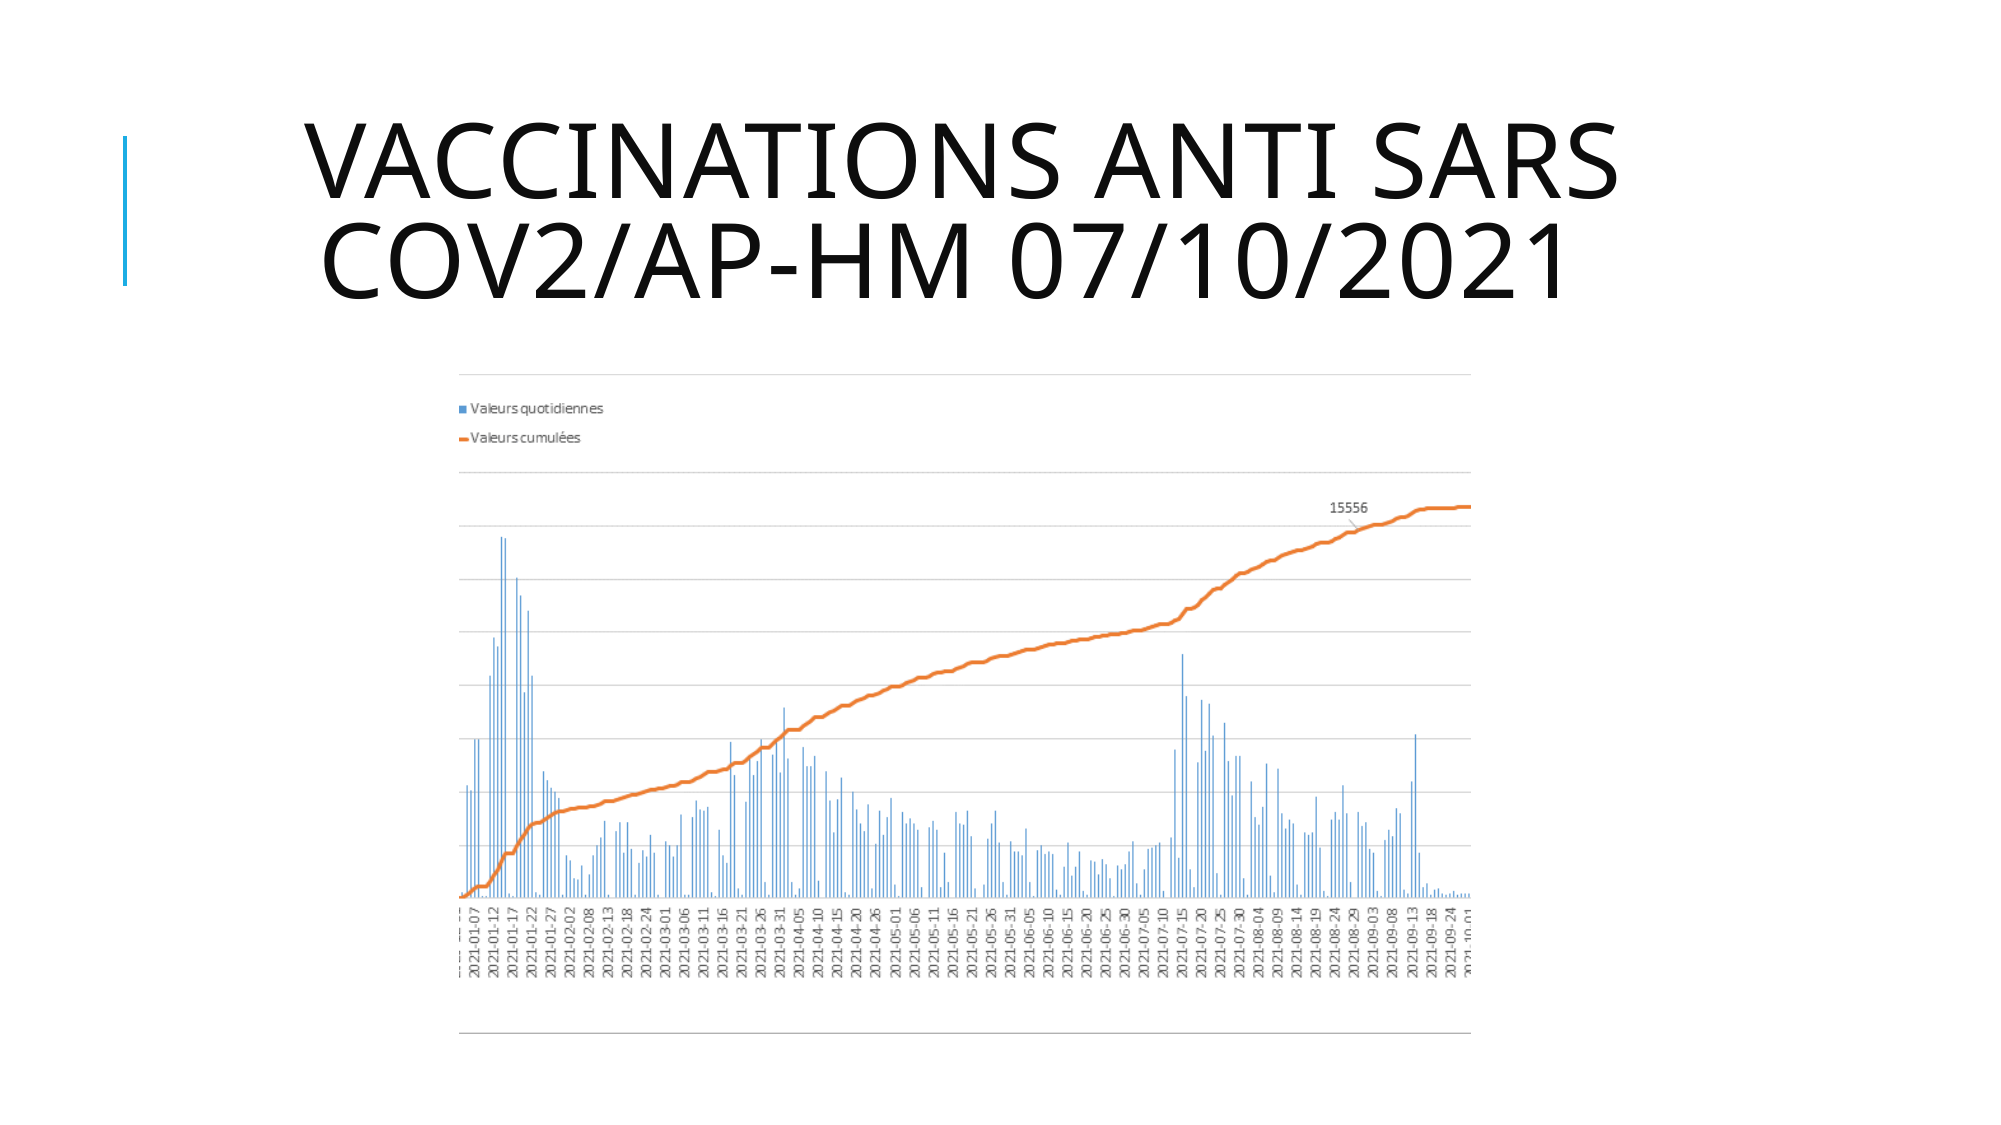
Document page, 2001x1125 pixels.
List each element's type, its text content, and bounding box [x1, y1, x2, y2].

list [459, 374, 1471, 1036]
title vaccinations anti SARS CoV2/AP-HM 07/10/2021 [168, 96, 1763, 342]
